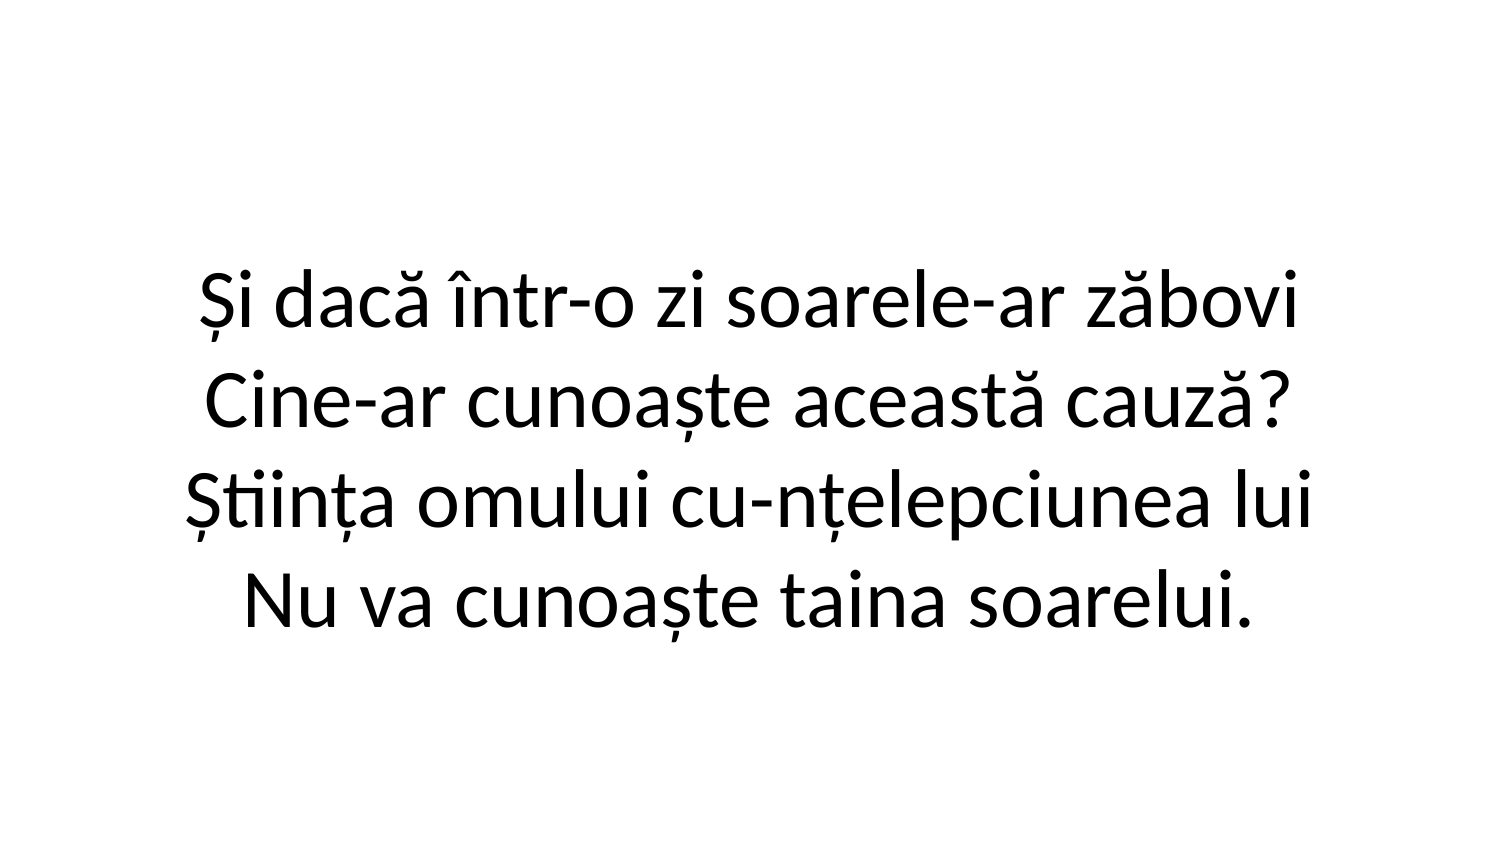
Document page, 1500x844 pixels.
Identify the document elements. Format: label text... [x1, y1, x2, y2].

text_box Și dacă într-o zi soarele-ar zăbovi Cine-ar cunoaște această cauză? Știința omului cu-nțelepciunea lui Nu va cunoaște taina soarelui. [169, 192, 1331, 652]
